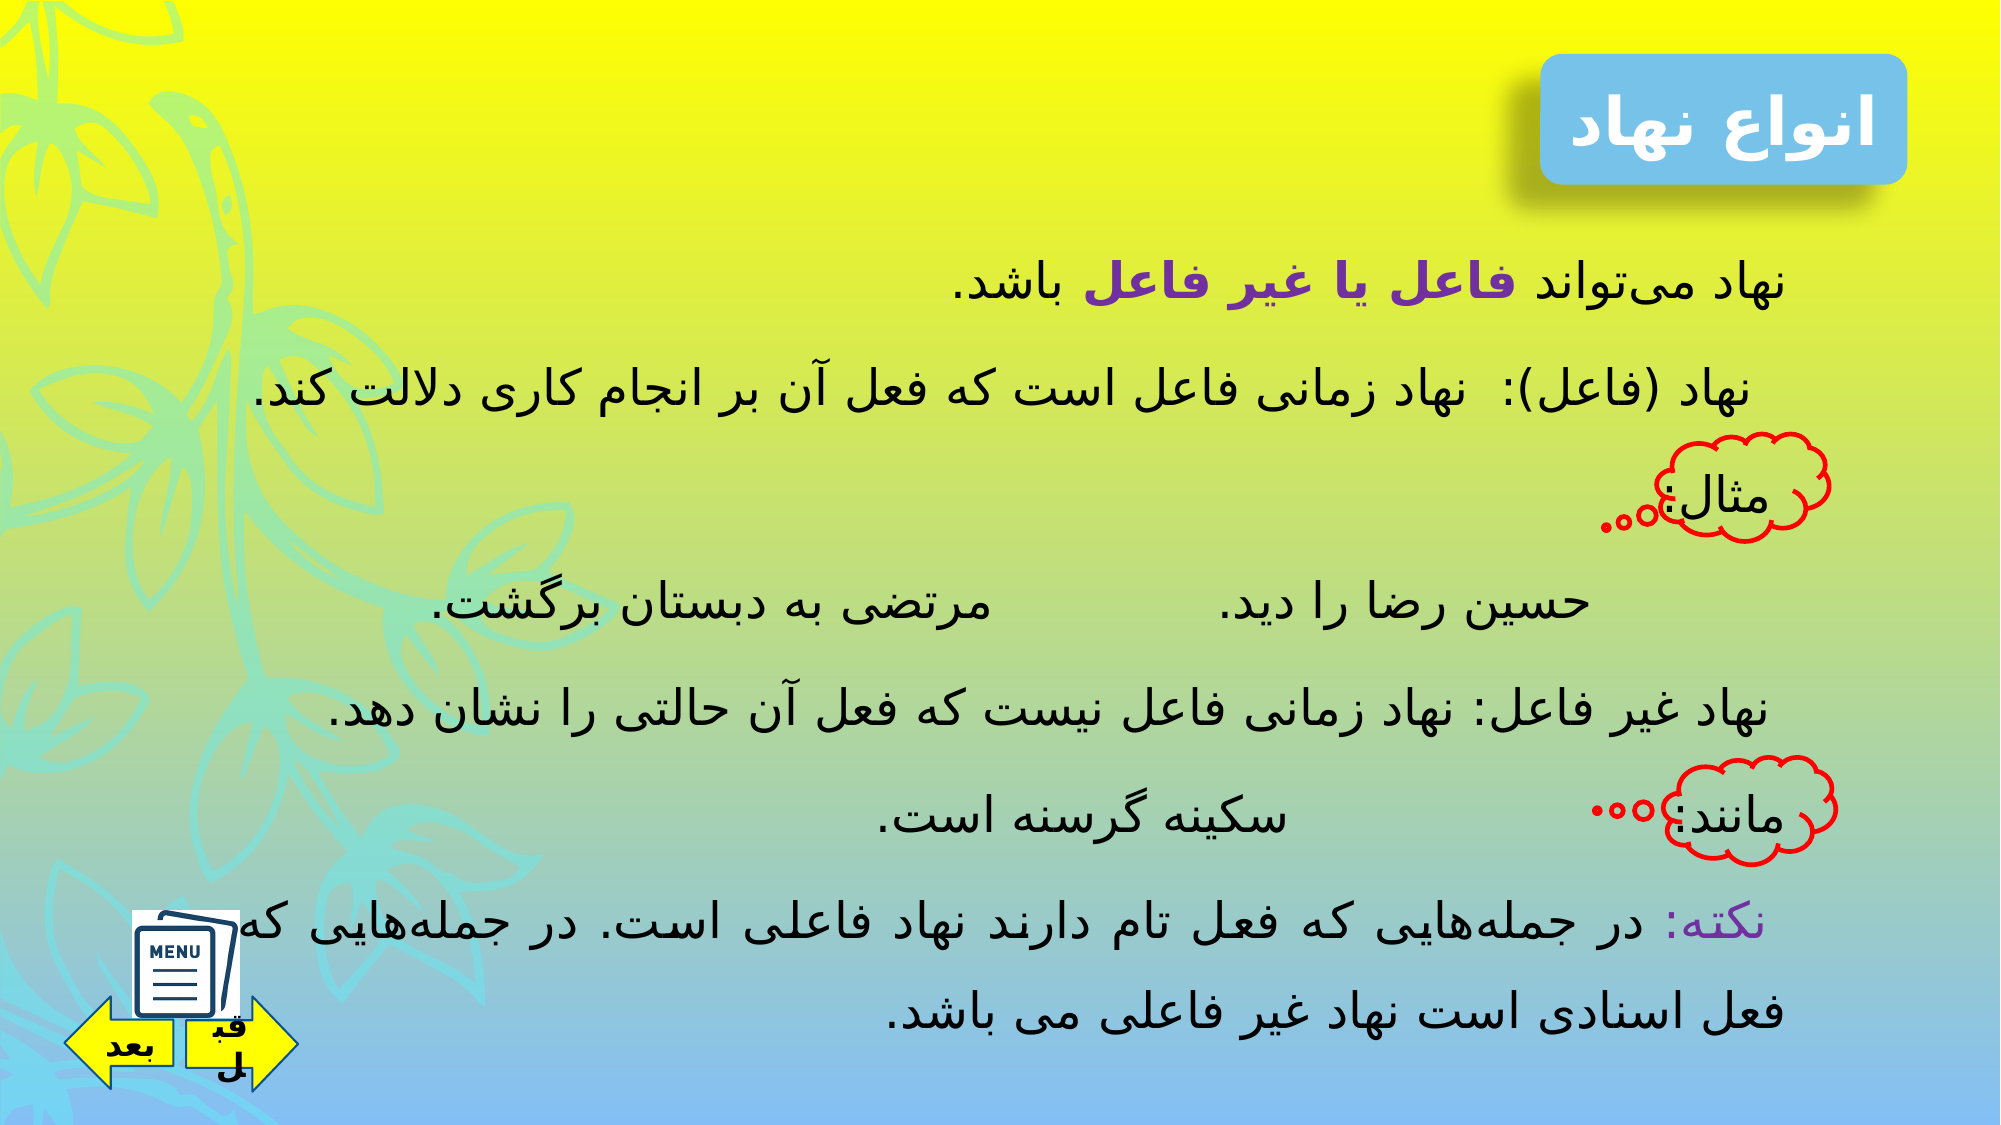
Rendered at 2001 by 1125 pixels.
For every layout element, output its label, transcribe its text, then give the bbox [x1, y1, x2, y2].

text_box [1610, 803, 1625, 818]
text_box [1633, 800, 1654, 821]
text_box [1593, 806, 1602, 815]
text_box بعد [63, 995, 175, 1091]
text_box [1637, 505, 1658, 526]
text_box نهاد می‌تواند فاعل یا غیر فاعل باشد. نهاد (فاعل): نهاد زمانی فاعل است که فعل آن بر انجام کاری دلالت کند. مثال: حسین رضا را دید. مرتضی به دبستان برگشت. نهاد غیر فاعل: نهاد زمانی فاعل نیست که فعل آن حالتی را نشان دهد. مانند: سکینه گرسنه است. نکته: در جمله‌هایی که فعل تام دارند نهاد فاعلی است. در جمله‌هایی که فعل اسنادی است نهاد غیر فاعلی می باشد. [219, 211, 1803, 1047]
picture [132, 910, 240, 1018]
text_box [1655, 432, 1831, 543]
text_box [1602, 523, 1611, 532]
text_box [1662, 756, 1837, 866]
text_box قبل [185, 995, 299, 1093]
text_box انواع نهاد [1539, 52, 1909, 186]
text_box [1616, 515, 1631, 530]
